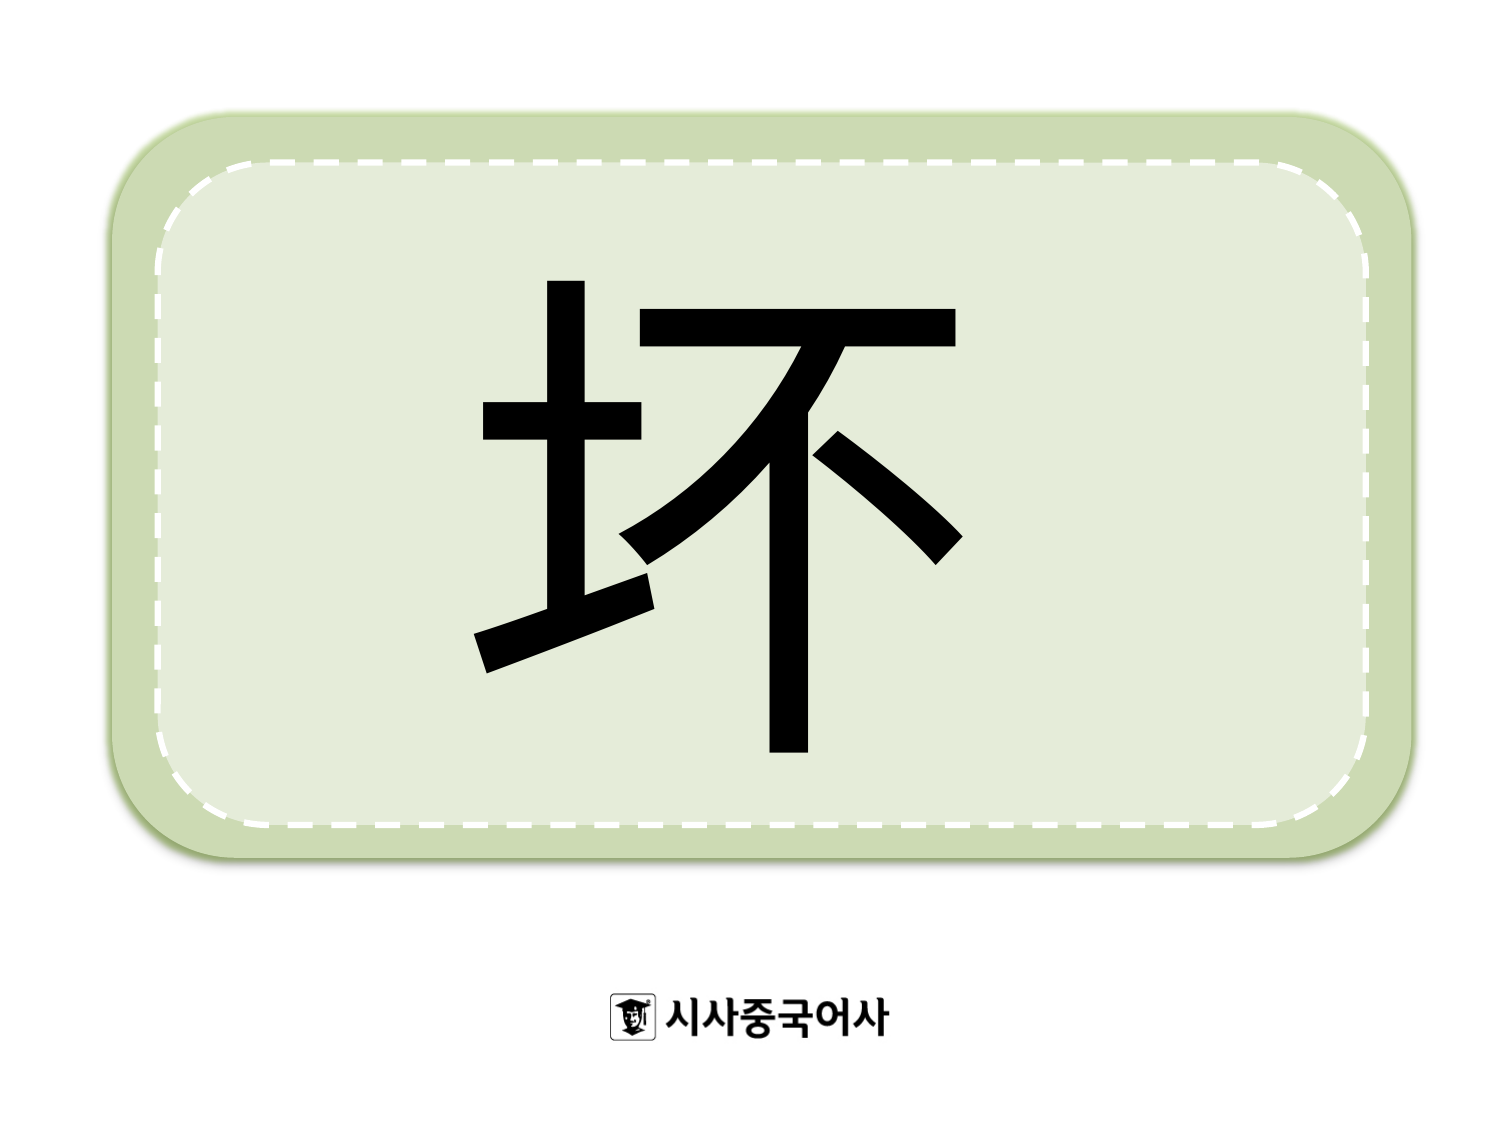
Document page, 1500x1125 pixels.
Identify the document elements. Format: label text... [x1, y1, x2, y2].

text_box [162, 160, 1371, 824]
picture [602, 987, 898, 1047]
text_box 坏 [171, 172, 1380, 836]
